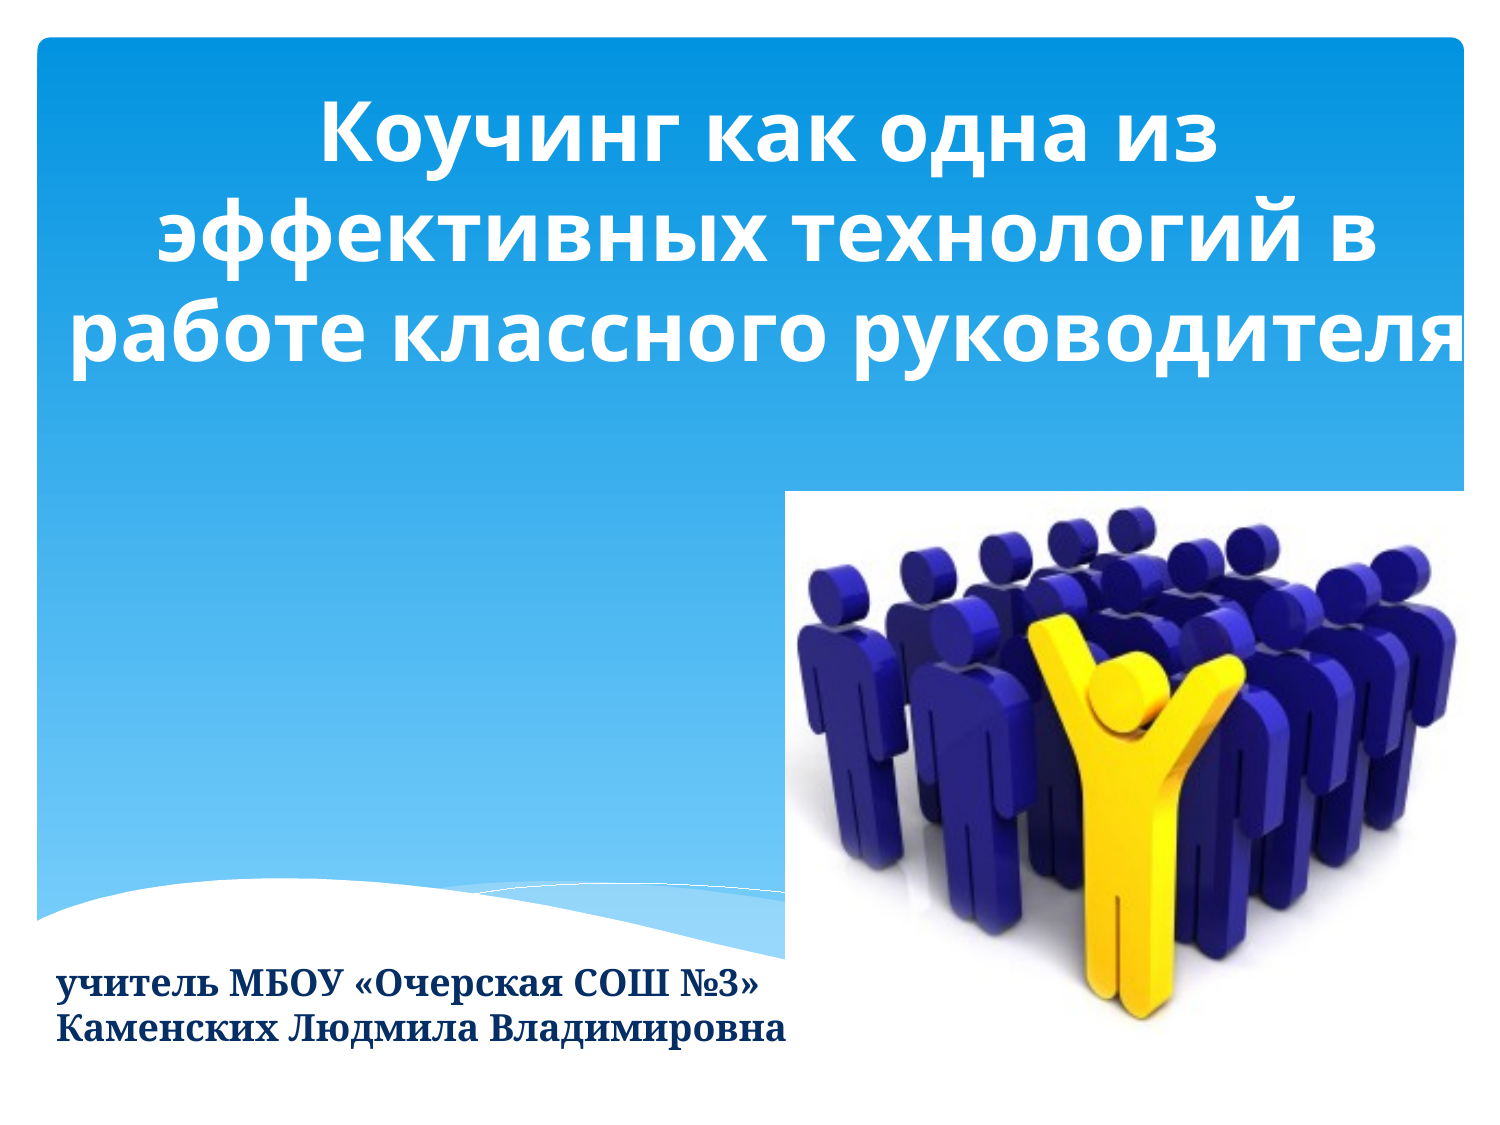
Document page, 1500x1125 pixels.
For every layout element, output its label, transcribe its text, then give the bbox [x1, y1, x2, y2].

text_box учитель МБОУ «Очерская СОШ №3» Каменских Людмила Владимировна [41, 951, 821, 1057]
title Коучинг как одна из эффективных технологий в работе классного руководителя [48, 40, 1490, 486]
picture [785, 491, 1469, 1036]
